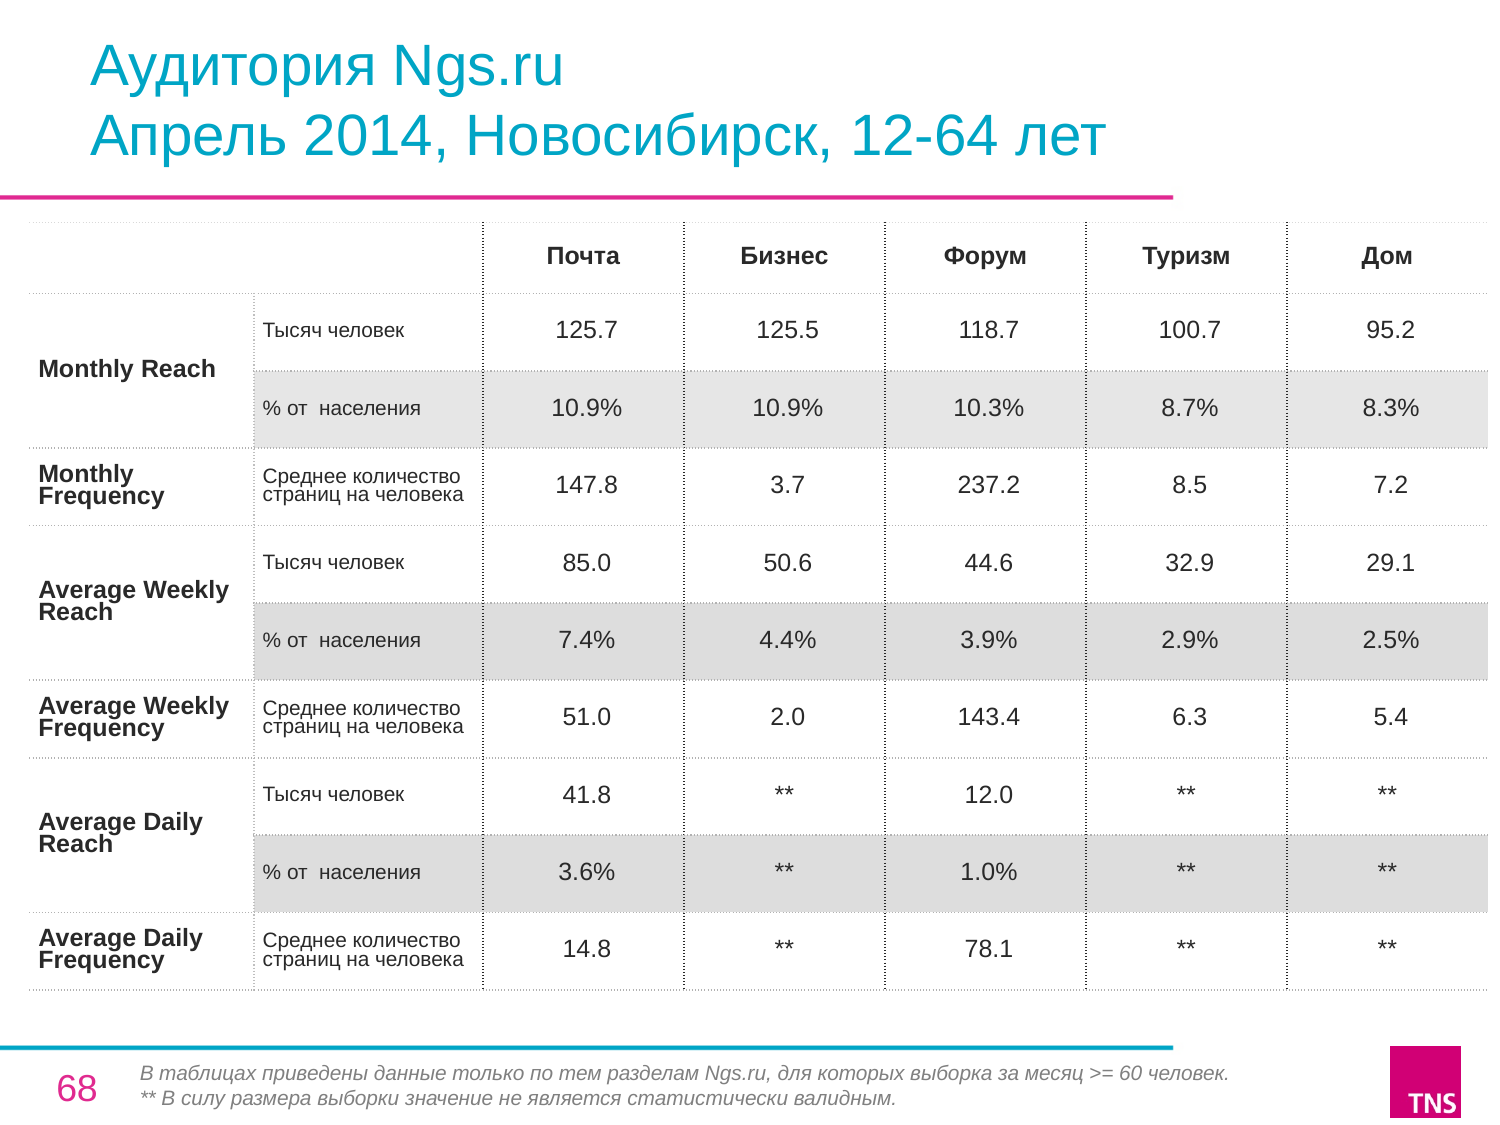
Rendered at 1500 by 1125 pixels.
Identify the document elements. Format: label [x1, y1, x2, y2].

table_header [29, 223, 1488, 294]
text_box [124, 1052, 1463, 1117]
title [74, 8, 1476, 187]
slide_number [40, 1055, 392, 1125]
picture [0, 0, 1500, 1125]
table_cell [29, 294, 1488, 990]
